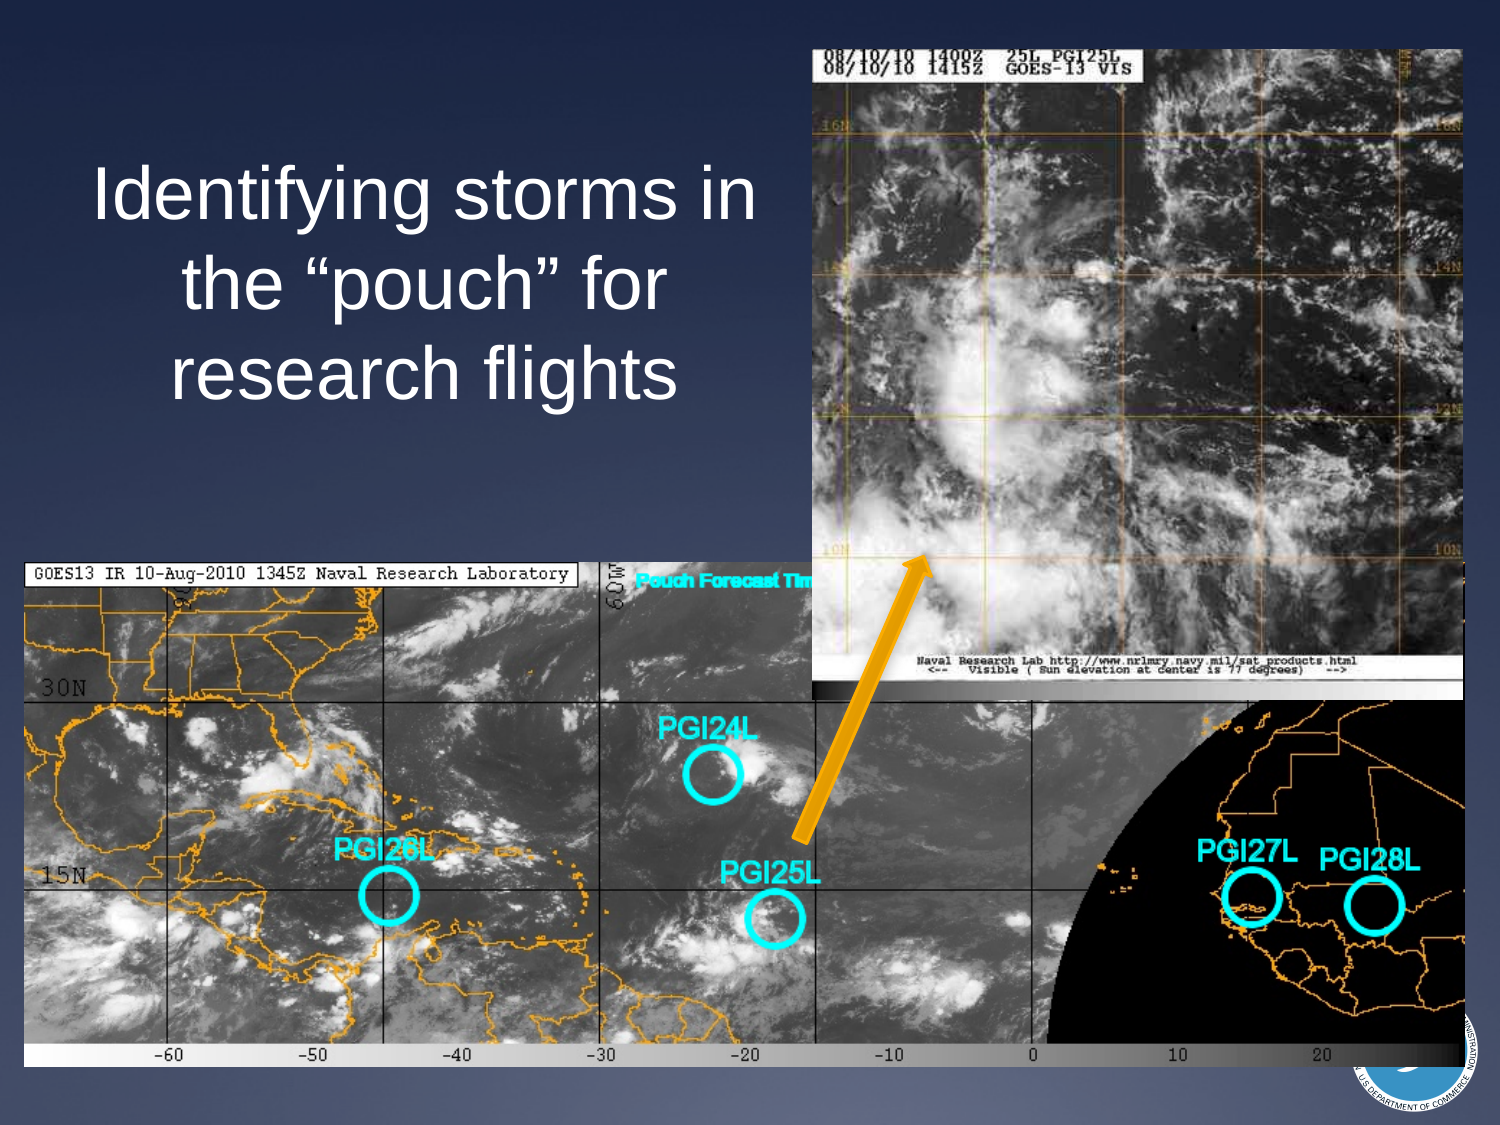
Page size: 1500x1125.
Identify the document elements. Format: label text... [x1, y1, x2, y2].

title Identifying storms in the “pouch” for research flights [37, 137, 803, 401]
picture [1350, 1089, 1479, 1113]
picture [23, 561, 1466, 1068]
picture [811, 48, 1464, 702]
